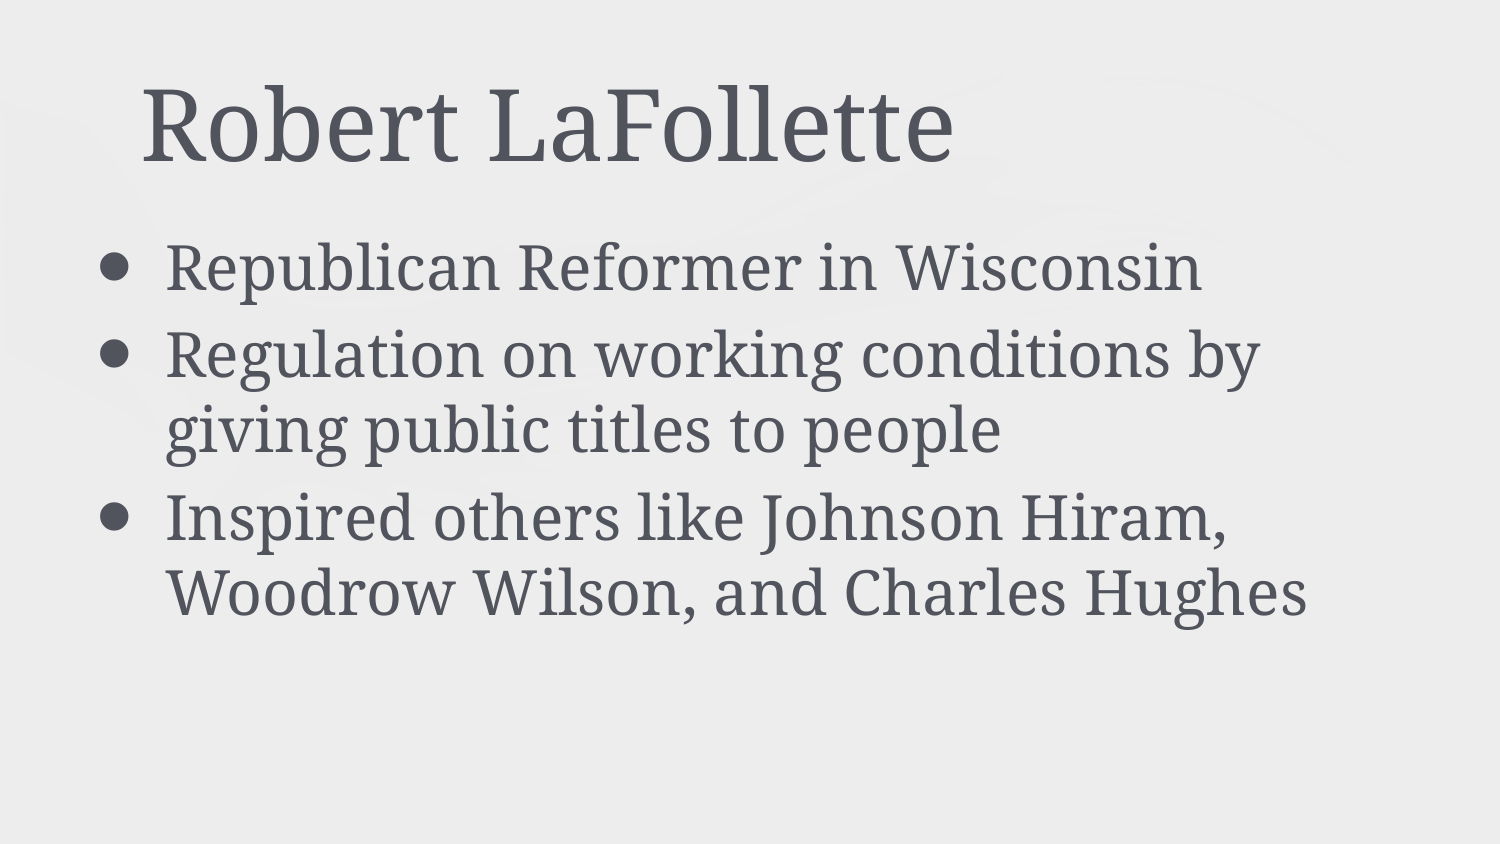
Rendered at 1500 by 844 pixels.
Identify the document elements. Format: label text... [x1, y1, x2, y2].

title Robert LaFollette [75, 25, 1425, 197]
list Republican Reformer in Wisconsin Regulation on working conditions by giving public titles to people Inspired others like Johnson Hiram, Woodrow Wilson, and Charles Hughes [75, 212, 1425, 808]
